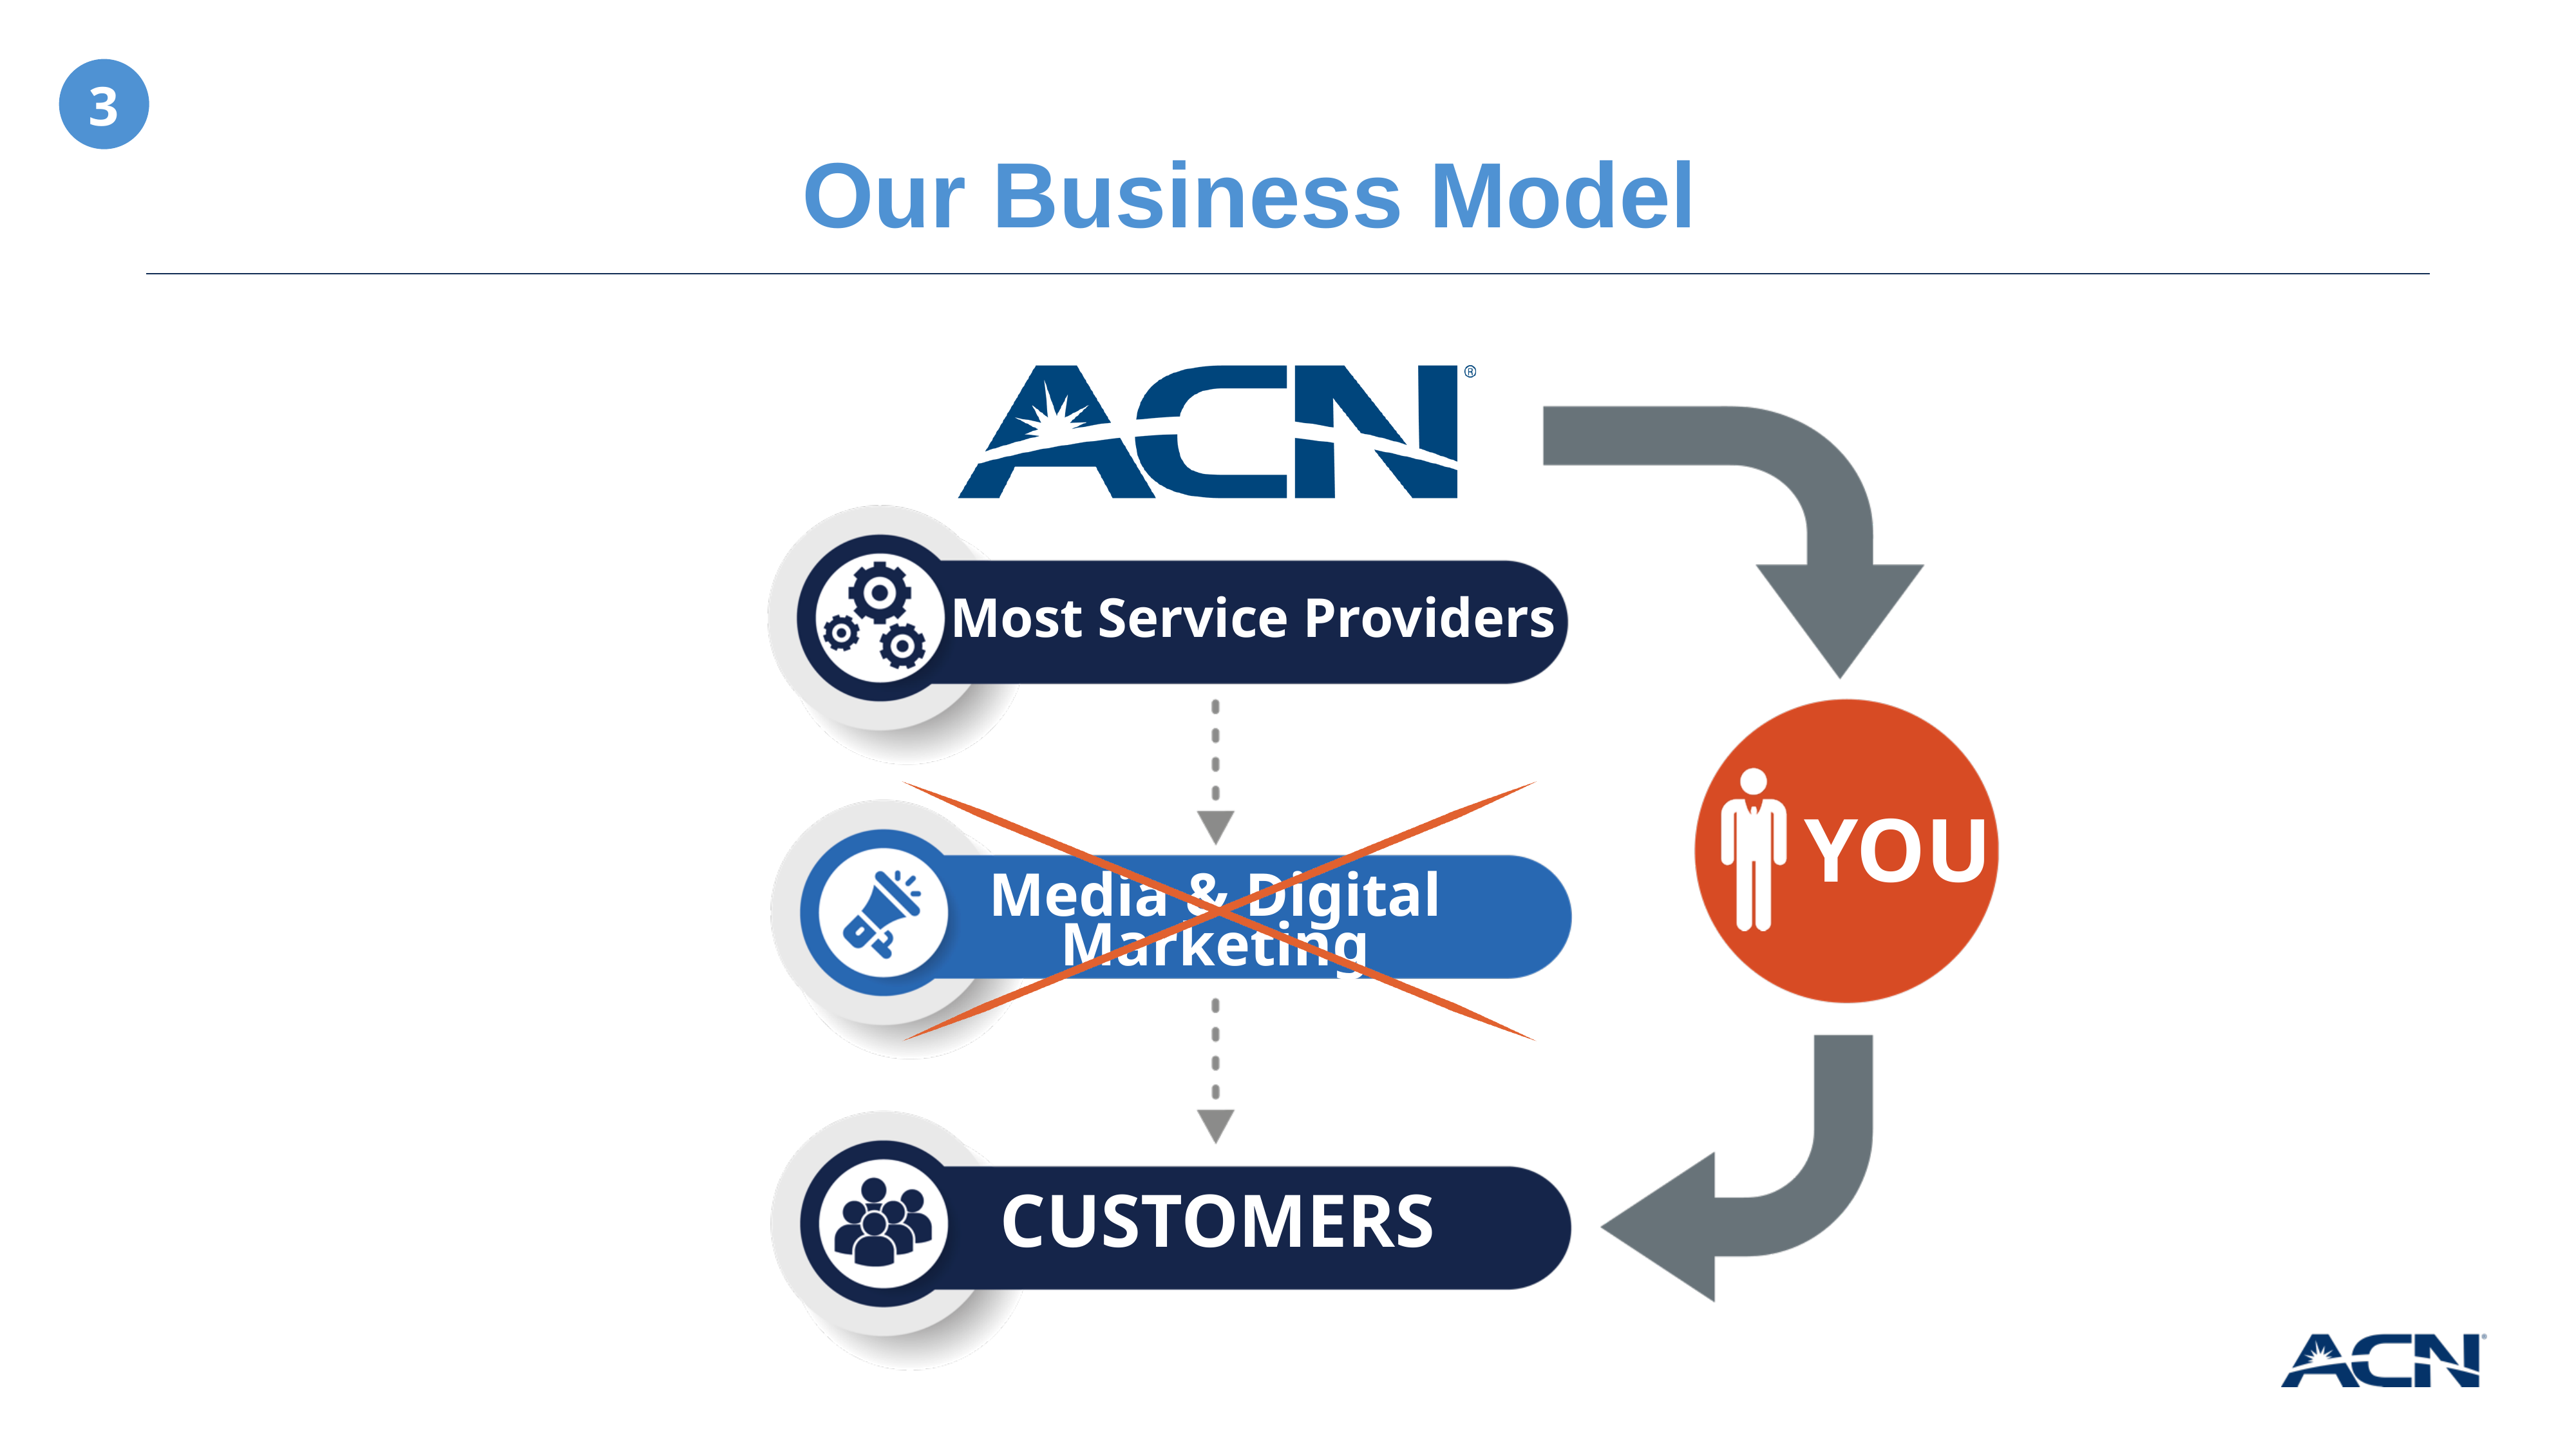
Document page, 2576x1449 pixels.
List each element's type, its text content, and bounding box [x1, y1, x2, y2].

text_box [128, 65, 149, 143]
text_box [59, 65, 81, 143]
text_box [896, 398, 2004, 1310]
text_box 3 [81, 64, 128, 144]
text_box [734, 365, 1598, 1379]
picture [2281, 1331, 2496, 1387]
text_box Our Business Model [794, 149, 1731, 253]
text_box [83, 144, 125, 149]
text_box [84, 59, 124, 64]
